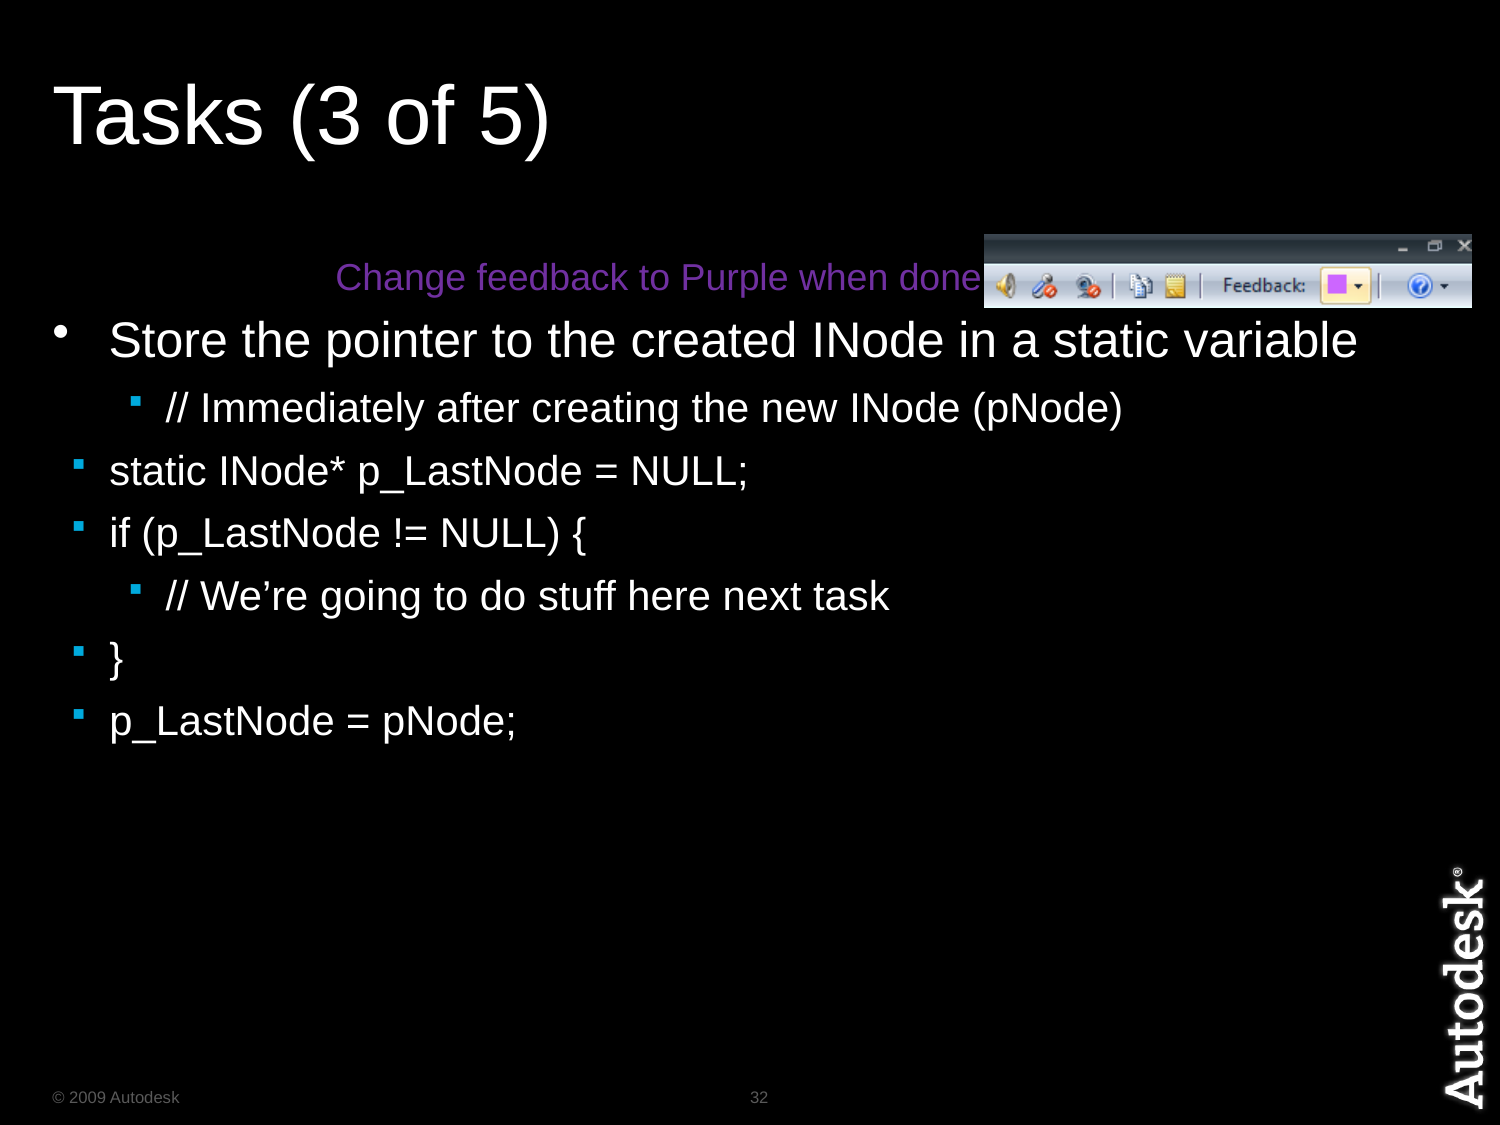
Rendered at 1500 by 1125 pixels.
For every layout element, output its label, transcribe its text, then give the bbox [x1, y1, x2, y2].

list Store the pointer to the created INode in a static variable // Immediately after creating the new INode (pNode) static INode* p_LastNode = NULL; if (p_LastNode != NULL) { // We’re going to do stuff here next task } p_LastNode = pNode; [52, 231, 1401, 1073]
text_box Change feedback to Purple when done [320, 246, 979, 306]
title Tasks (3 of 5) [52, 22, 1401, 211]
picture [984, 0, 1500, 1125]
